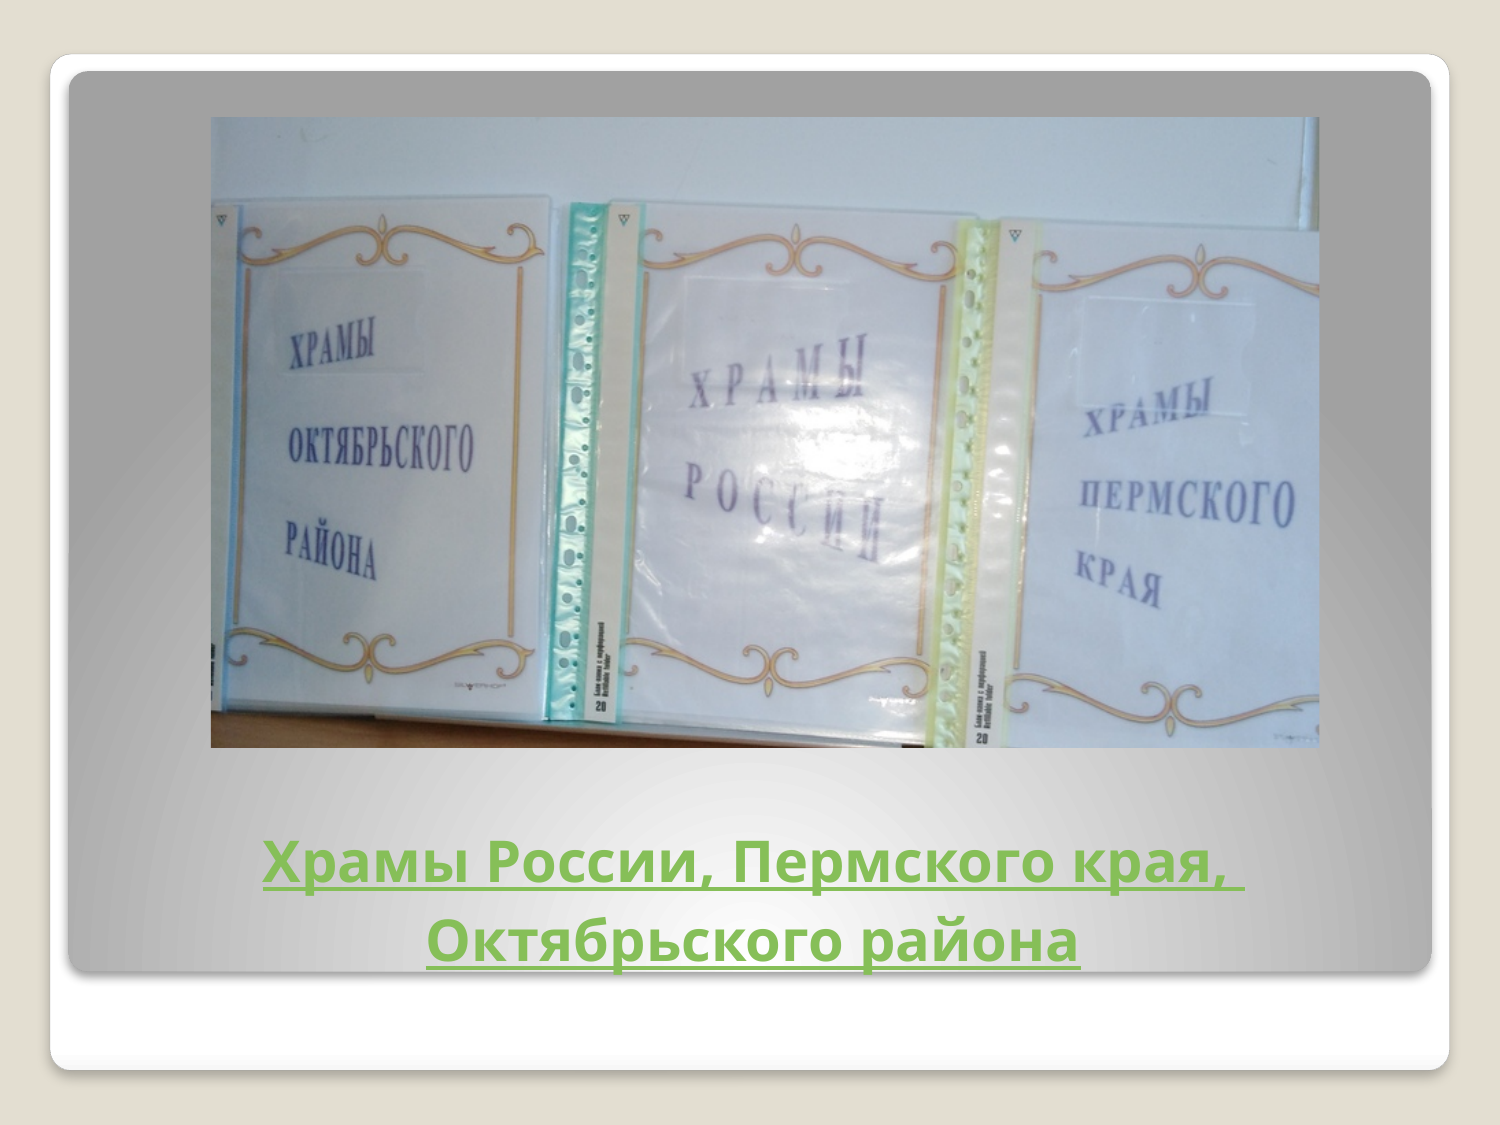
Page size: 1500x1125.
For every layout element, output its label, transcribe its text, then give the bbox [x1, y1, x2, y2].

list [210, 116, 1320, 748]
title Храмы России, Пермского края, Октябрьского района [82, 817, 1425, 990]
